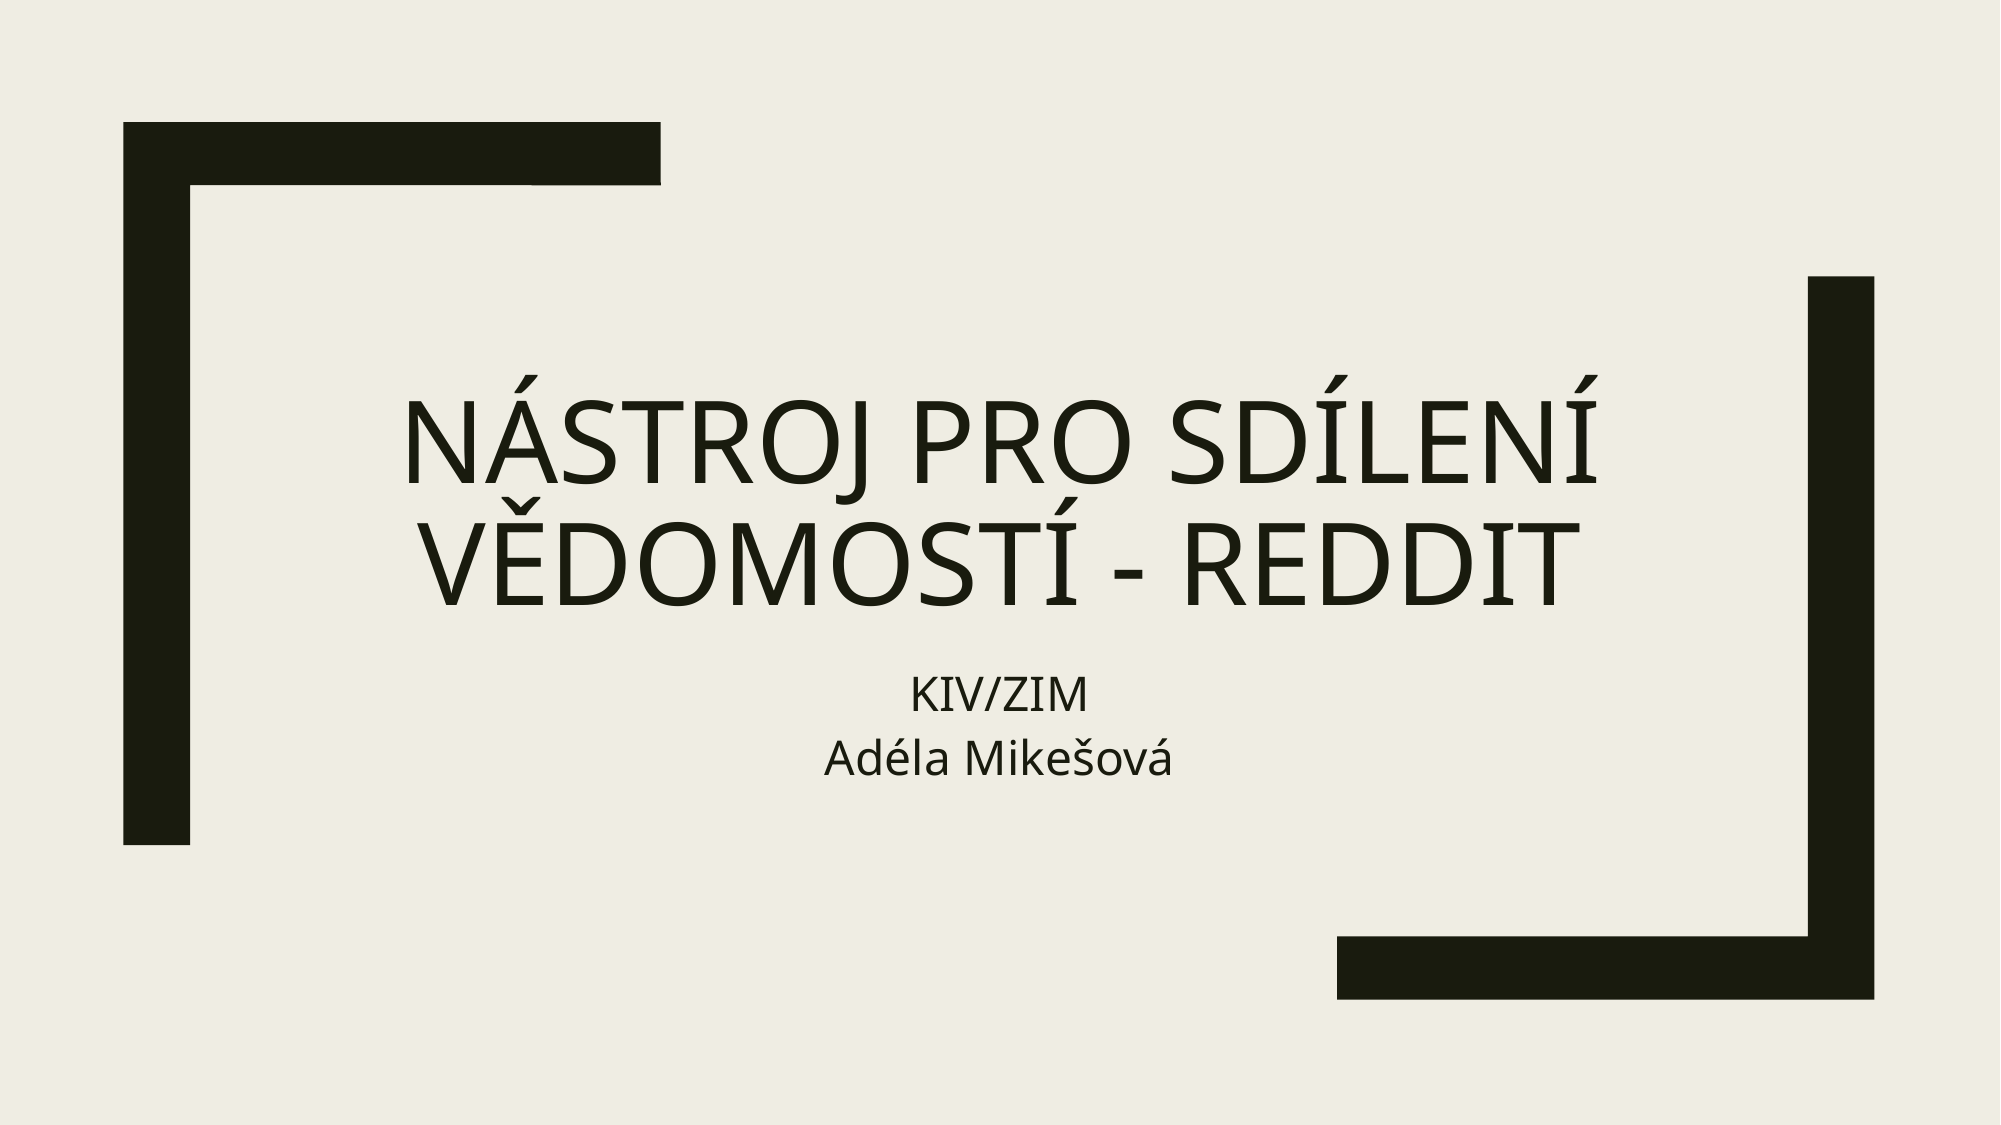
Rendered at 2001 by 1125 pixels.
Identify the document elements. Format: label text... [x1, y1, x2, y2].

subtitle KIV/ZIM Adéla Mikešová [439, 649, 1561, 828]
title Nástroj pro sdílení vědomostí - Reddit [314, 293, 1686, 638]
